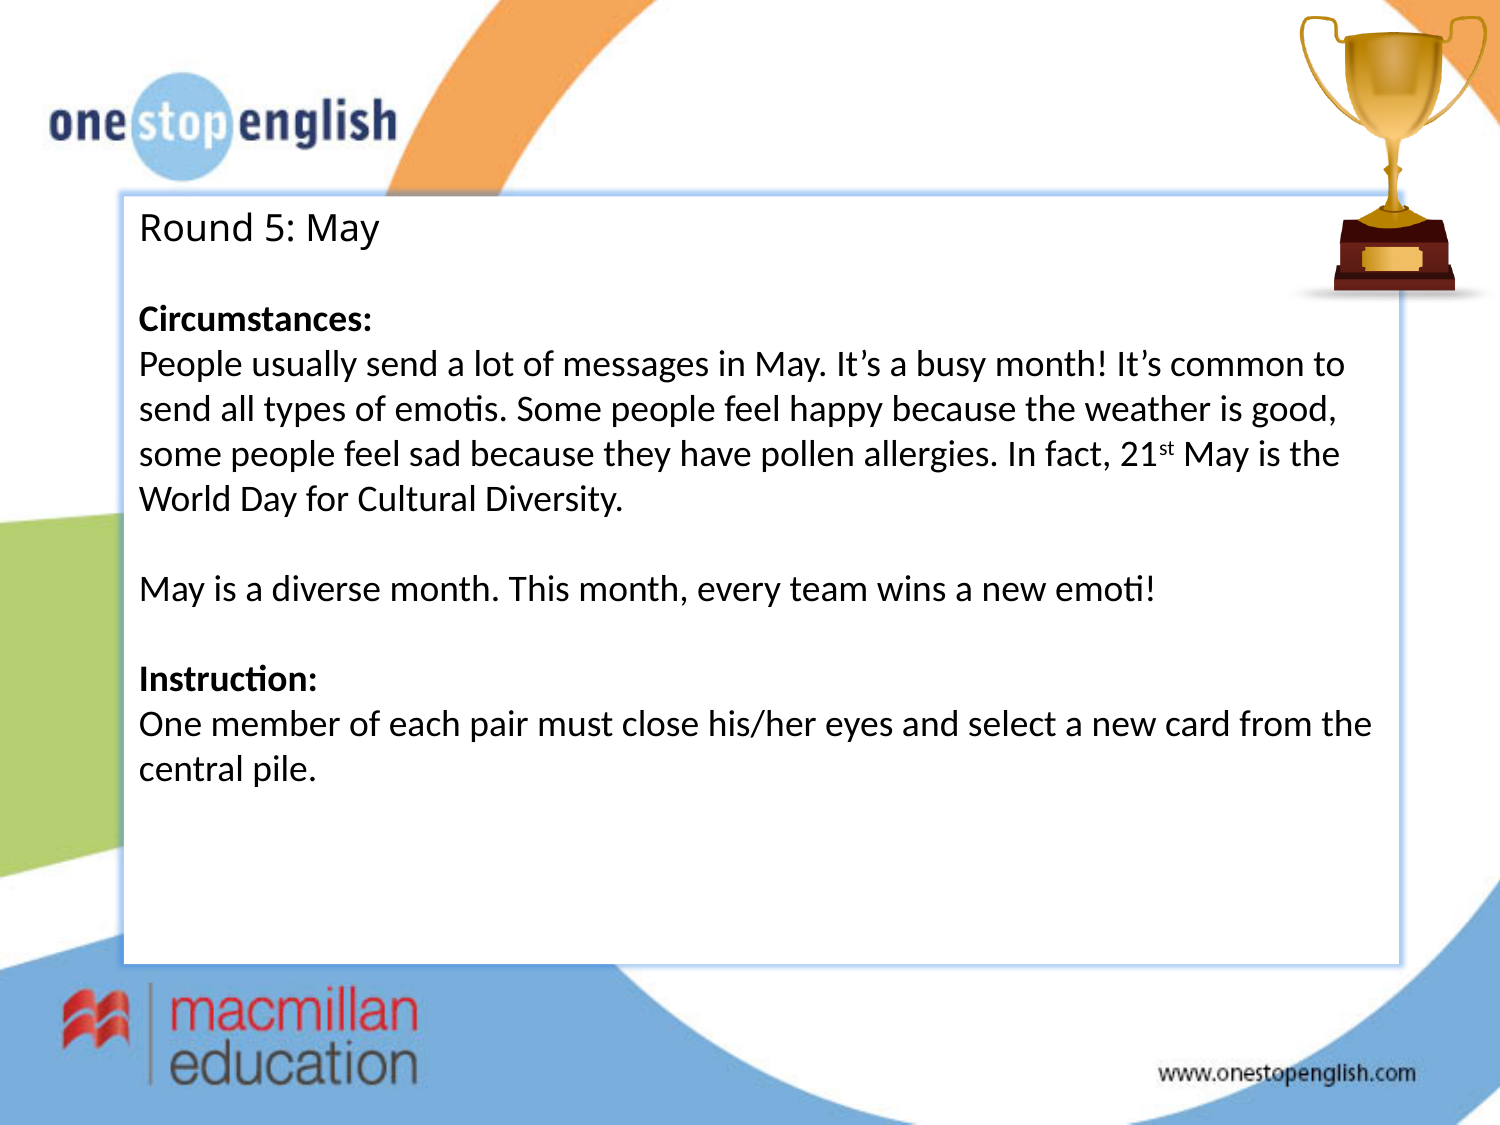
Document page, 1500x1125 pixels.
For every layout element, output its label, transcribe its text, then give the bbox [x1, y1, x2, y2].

text_box Round 5: May Circumstances: People usually send a lot of messages in May. It’s a busy month! It’s common to send all types of emotis. Some people feel happy because the weather is good, some people feel sad because they have pollen allergies. In fact, 21st May is the World Day for Cultural Diversity. May is a diverse month. This month, every team wins a new emoti! Instruction: One member of each pair must close his/her eyes and select a new card from the central pile. [123, 196, 1399, 965]
picture [0, 0, 1500, 1125]
